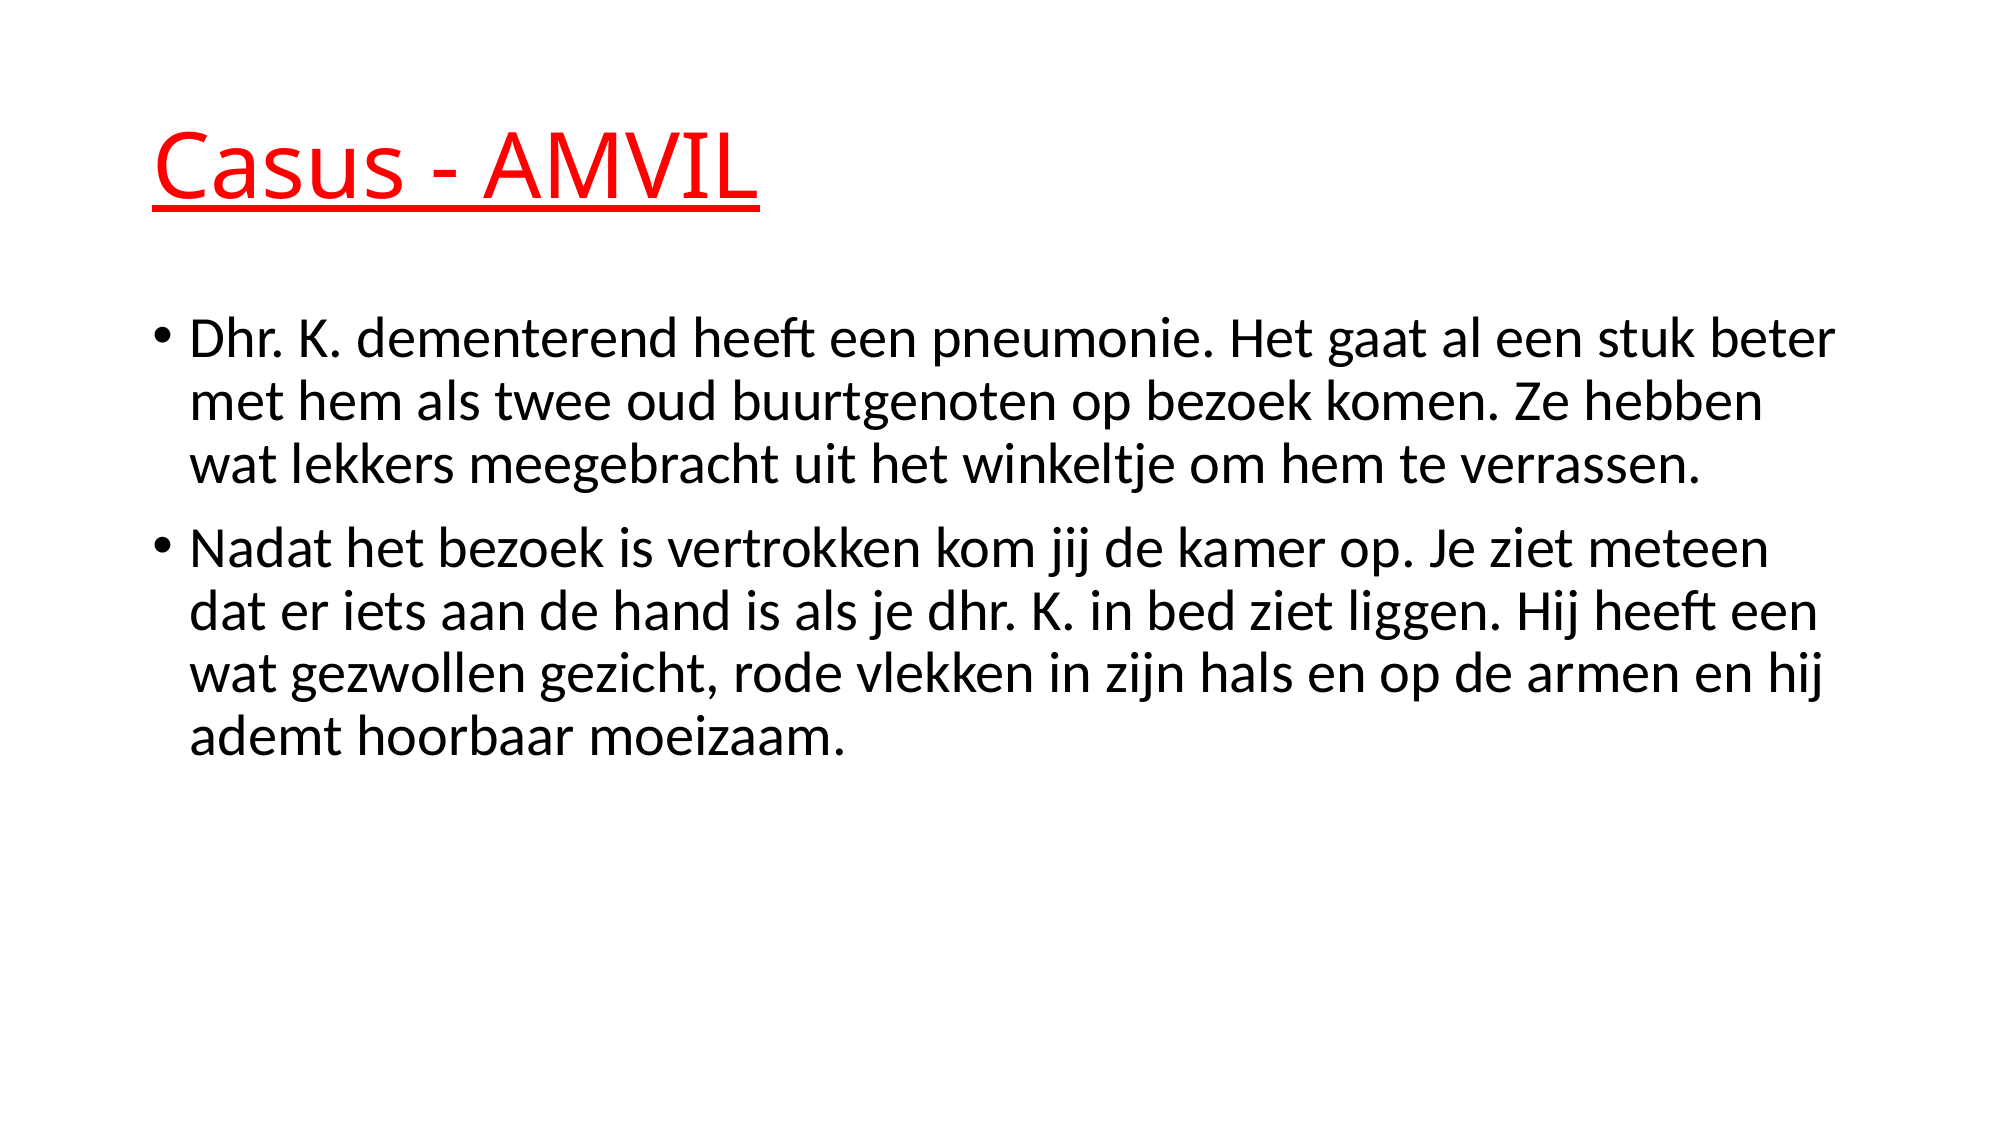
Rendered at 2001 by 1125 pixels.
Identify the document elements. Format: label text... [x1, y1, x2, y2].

list Dhr. K. dementerend heeft een pneumonie. Het gaat al een stuk beter met hem als twee oud buurtgenoten op bezoek komen. Ze hebben wat lekkers meegebracht uit het winkeltje om hem te verrassen. Nadat het bezoek is vertrokken kom jij de kamer op. Je ziet meteen dat er iets aan de hand is als je dhr. K. in bed ziet liggen. Hij heeft een wat gezwollen gezicht, rode vlekken in zijn hals en op de armen en hij ademt hoorbaar moeizaam. [137, 299, 1863, 1014]
title Casus - AMVIL [137, 59, 1863, 278]
